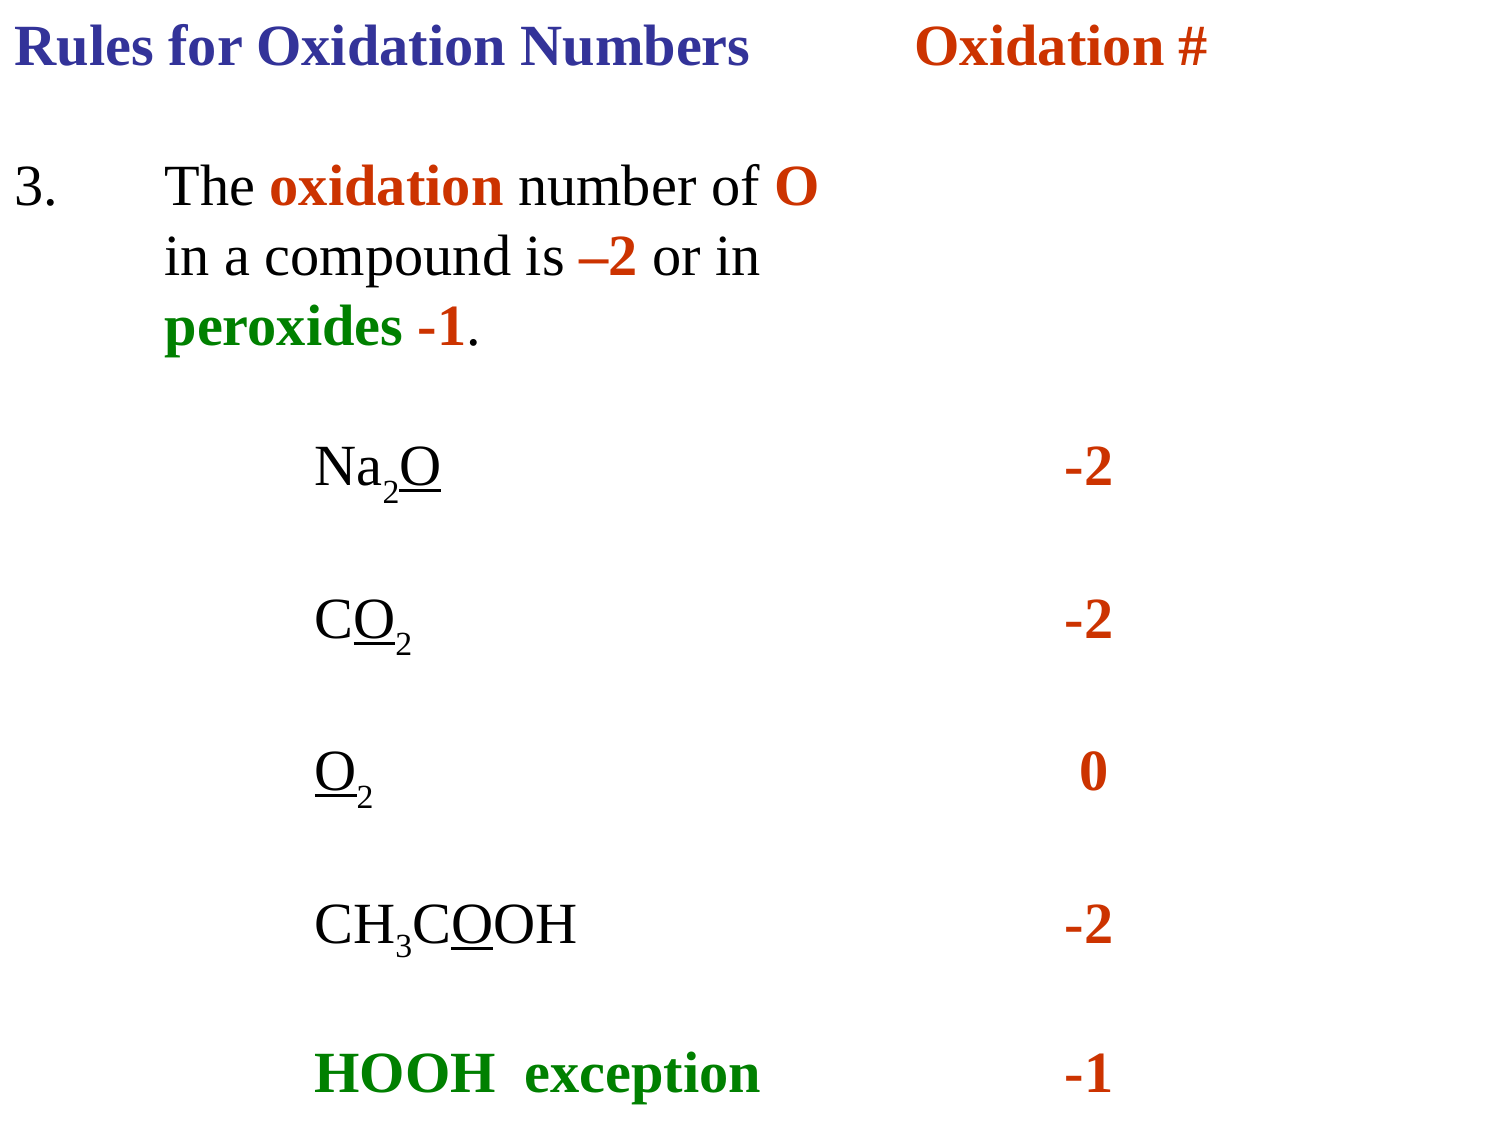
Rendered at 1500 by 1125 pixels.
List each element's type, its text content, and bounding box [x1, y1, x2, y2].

text_box Rules for Oxidation Numbers Oxidation # 3. The oxidation number of O in a compound is –2 or in peroxides -1. Na2O -2 CO2 -2 O2 0 CH3COOH -2 HOOH exception -1 [0, 0, 1500, 1112]
